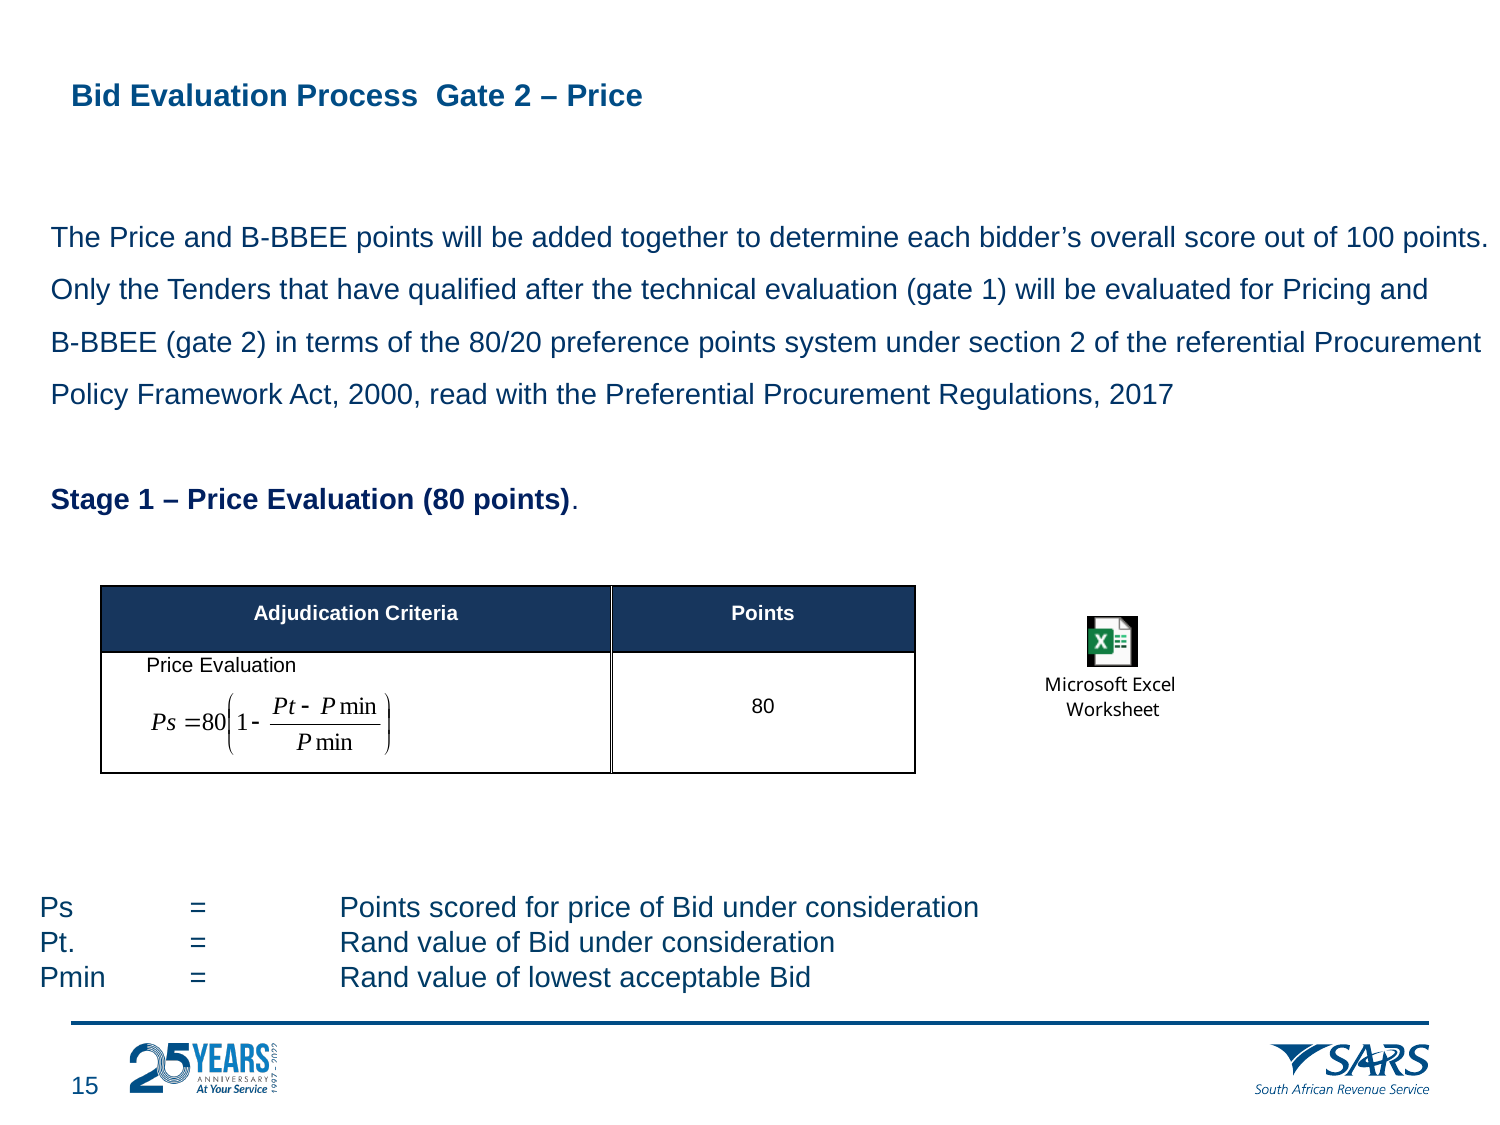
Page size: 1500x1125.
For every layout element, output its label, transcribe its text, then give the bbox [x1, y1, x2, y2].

picture [50, 584, 965, 801]
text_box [1037, 616, 1188, 747]
text_box The Price and B-BBEE points will be added together to determine each bidder’s overall score out of 100 points. Only the Tenders that have qualified after the technical evaluation (gate 1) will be evaluated for Pricing and B-BBEE (gate 2) in terms of the 80/20 preference points system under section 2 of the referential Procurement Policy Framework Act, 2000, read with the Preferential Procurement Regulations, 2017 Stage 1 – Price Evaluation (80 points). [35, 193, 1500, 681]
slide_number 14 [56, 1054, 394, 1115]
title Bid Evaluation Process Gate 2 – Price [56, 72, 1350, 160]
text_box Ps = Points scored for price of Bid under consideration Pt. = Rand value of Bid under consideration Pmin = Rand value of lowest acceptable Bid [24, 881, 1266, 1001]
